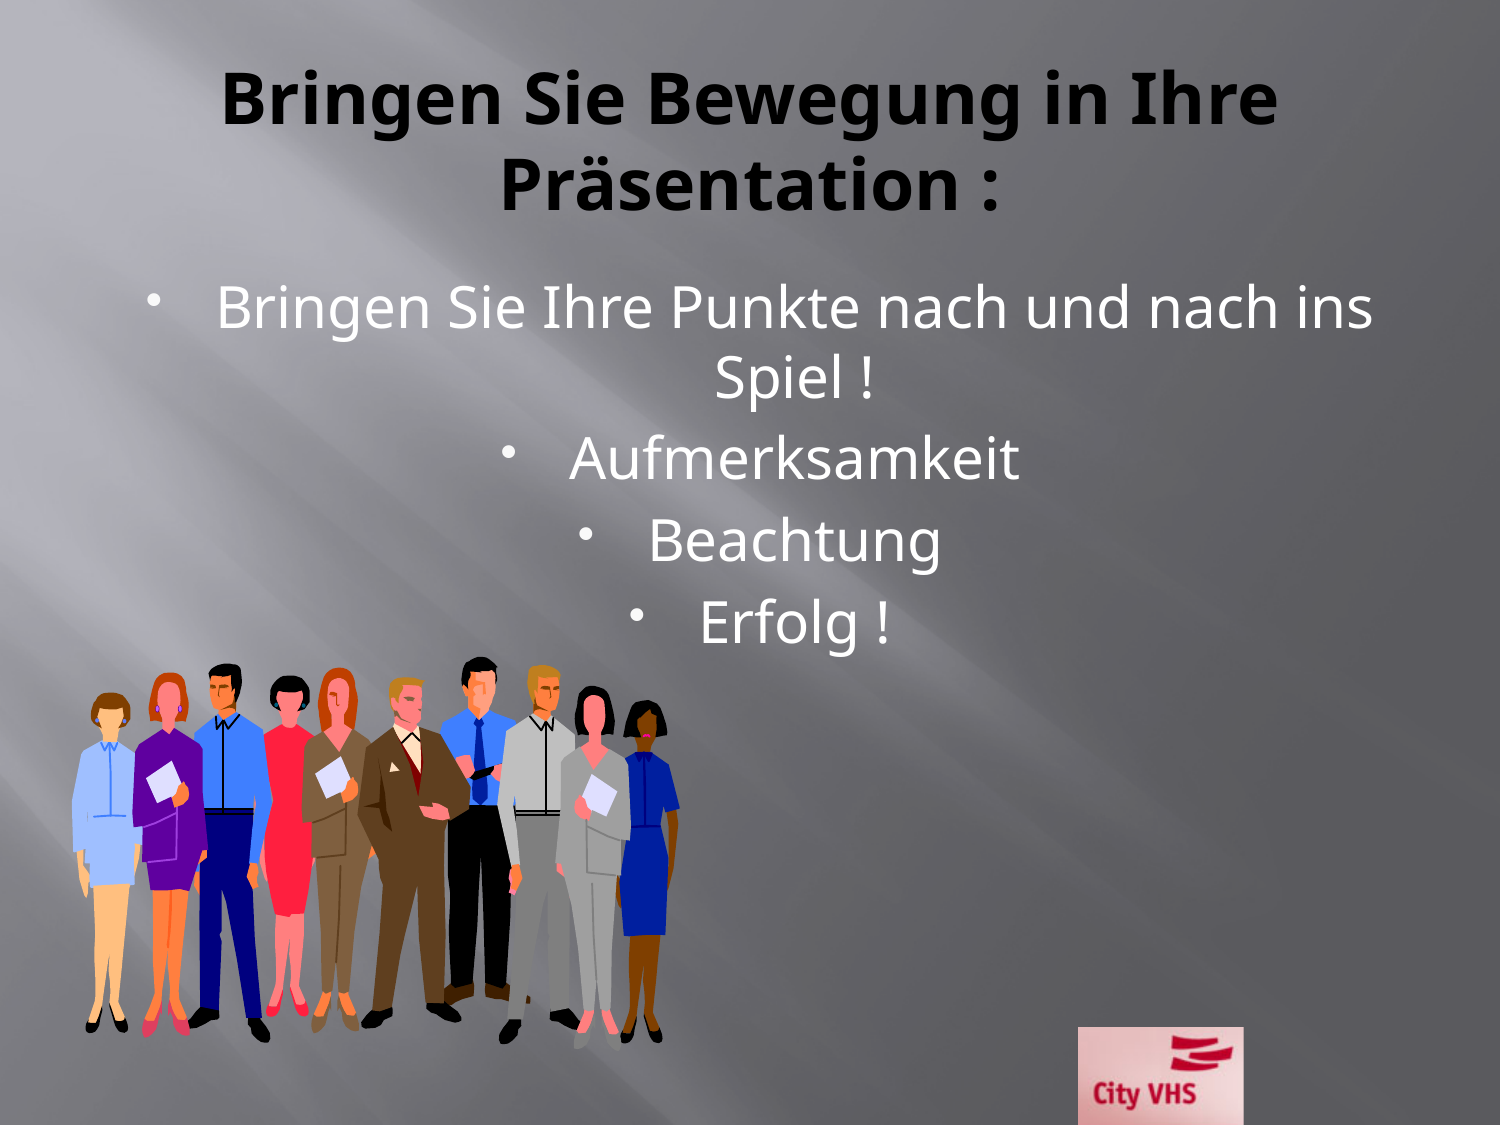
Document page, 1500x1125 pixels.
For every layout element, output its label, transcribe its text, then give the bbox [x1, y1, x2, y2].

list Bringen Sie Ihre Punkte nach und nach ins Spiel ! Aufmerksamkeit Beachtung Erfolg ! [75, 262, 1425, 1035]
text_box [70, 656, 680, 1052]
title Bringen Sie Bewegung in Ihre Präsentation : [75, 45, 1425, 233]
picture [1078, 1035, 1244, 1125]
